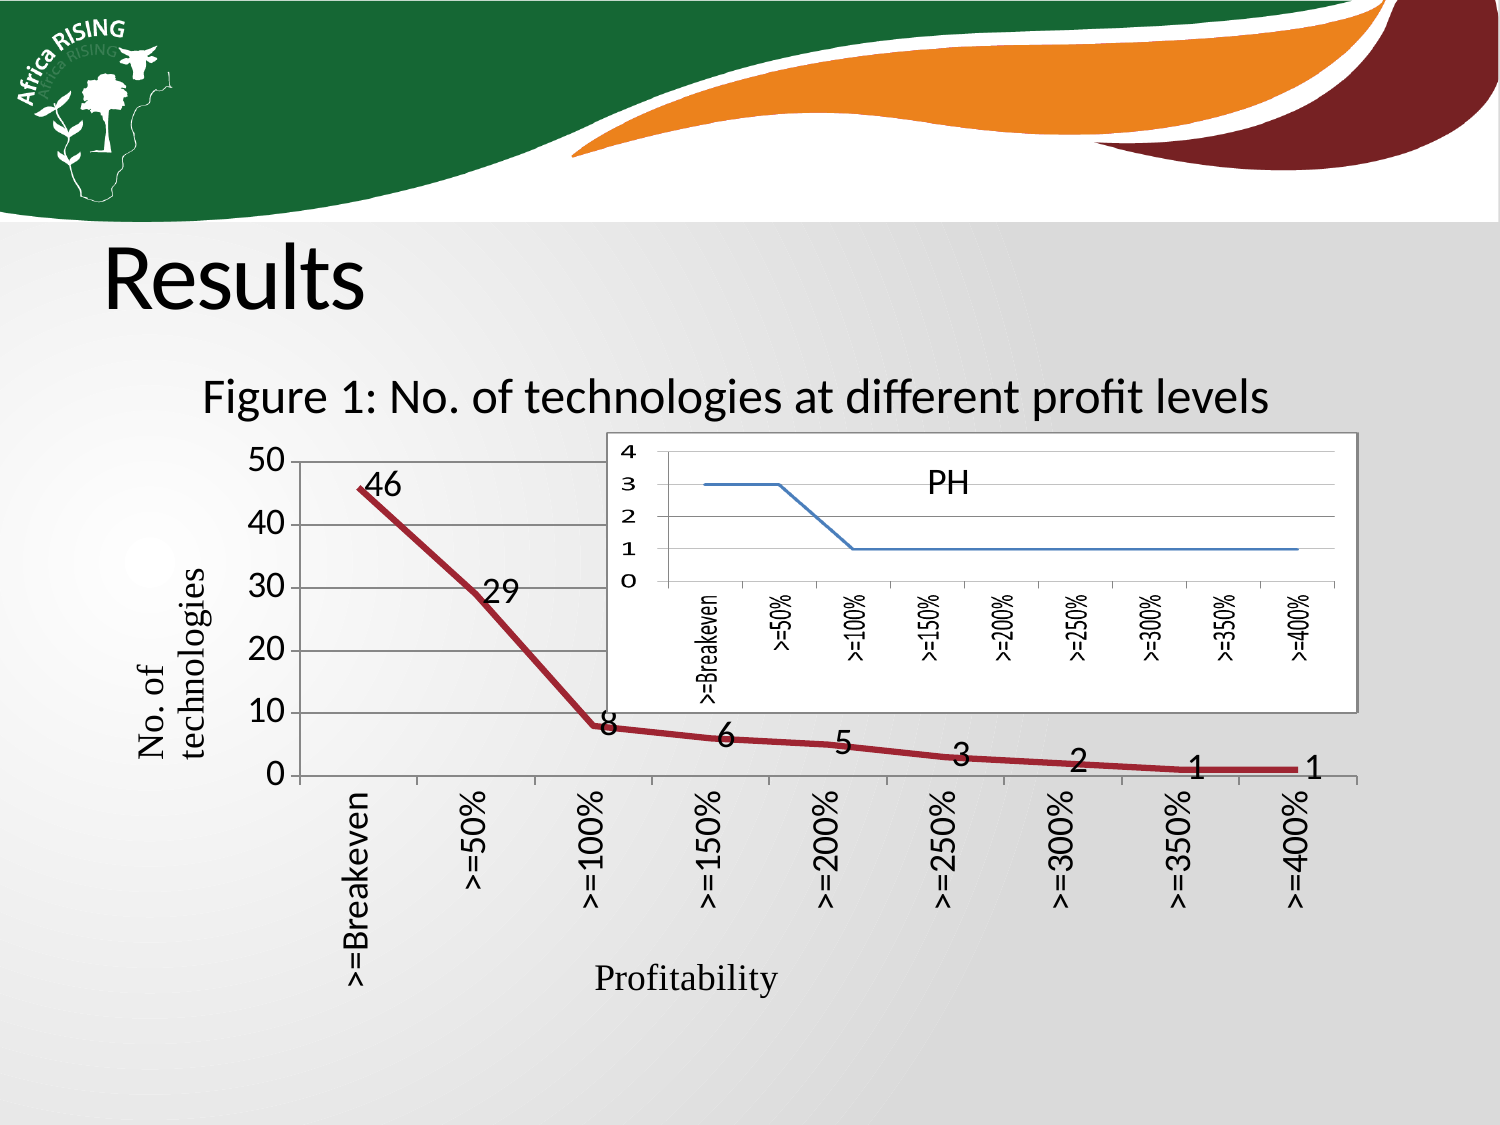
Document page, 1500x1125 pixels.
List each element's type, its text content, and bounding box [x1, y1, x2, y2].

title Results [87, 206, 1438, 313]
picture [0, 0, 1499, 222]
text_box Figure 1: No. of technologies at different profit levels [187, 356, 1363, 424]
picture [606, 431, 1360, 713]
chart [111, 431, 1388, 1026]
